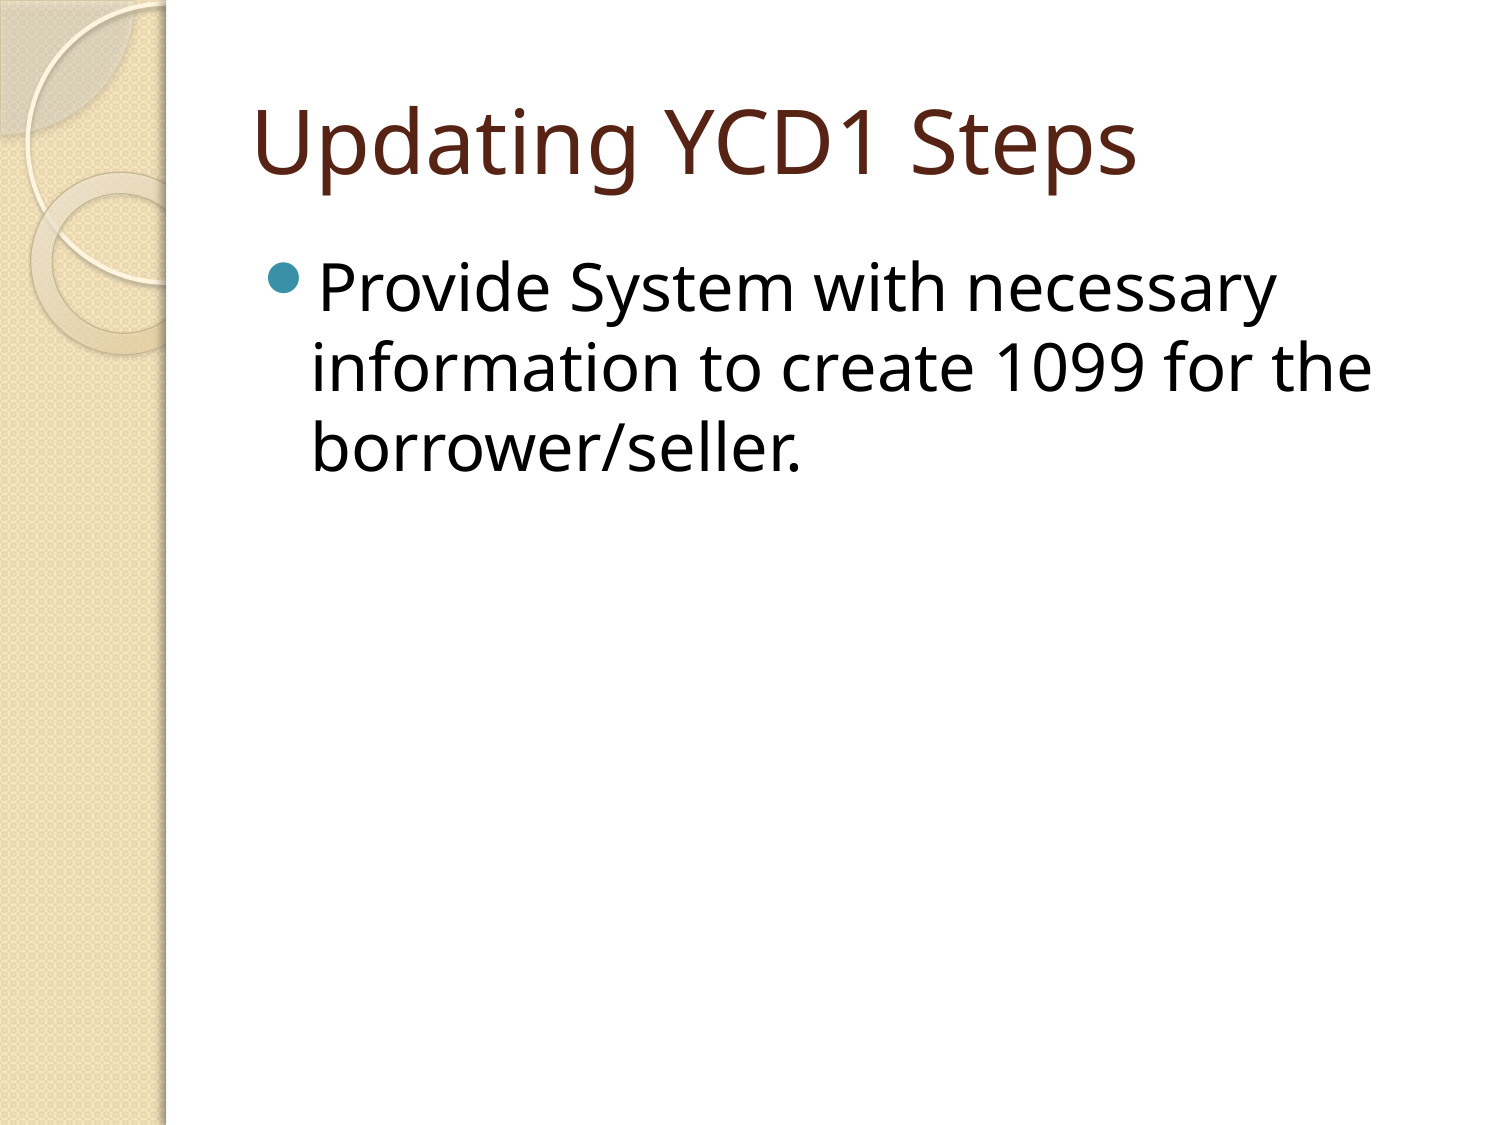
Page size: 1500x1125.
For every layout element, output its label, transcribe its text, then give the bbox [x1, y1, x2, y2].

title Updating YCD1 Steps [235, 45, 1466, 233]
list Provide System with necessary information to create 1099 for the borrower/seller. [235, 237, 1466, 1025]
